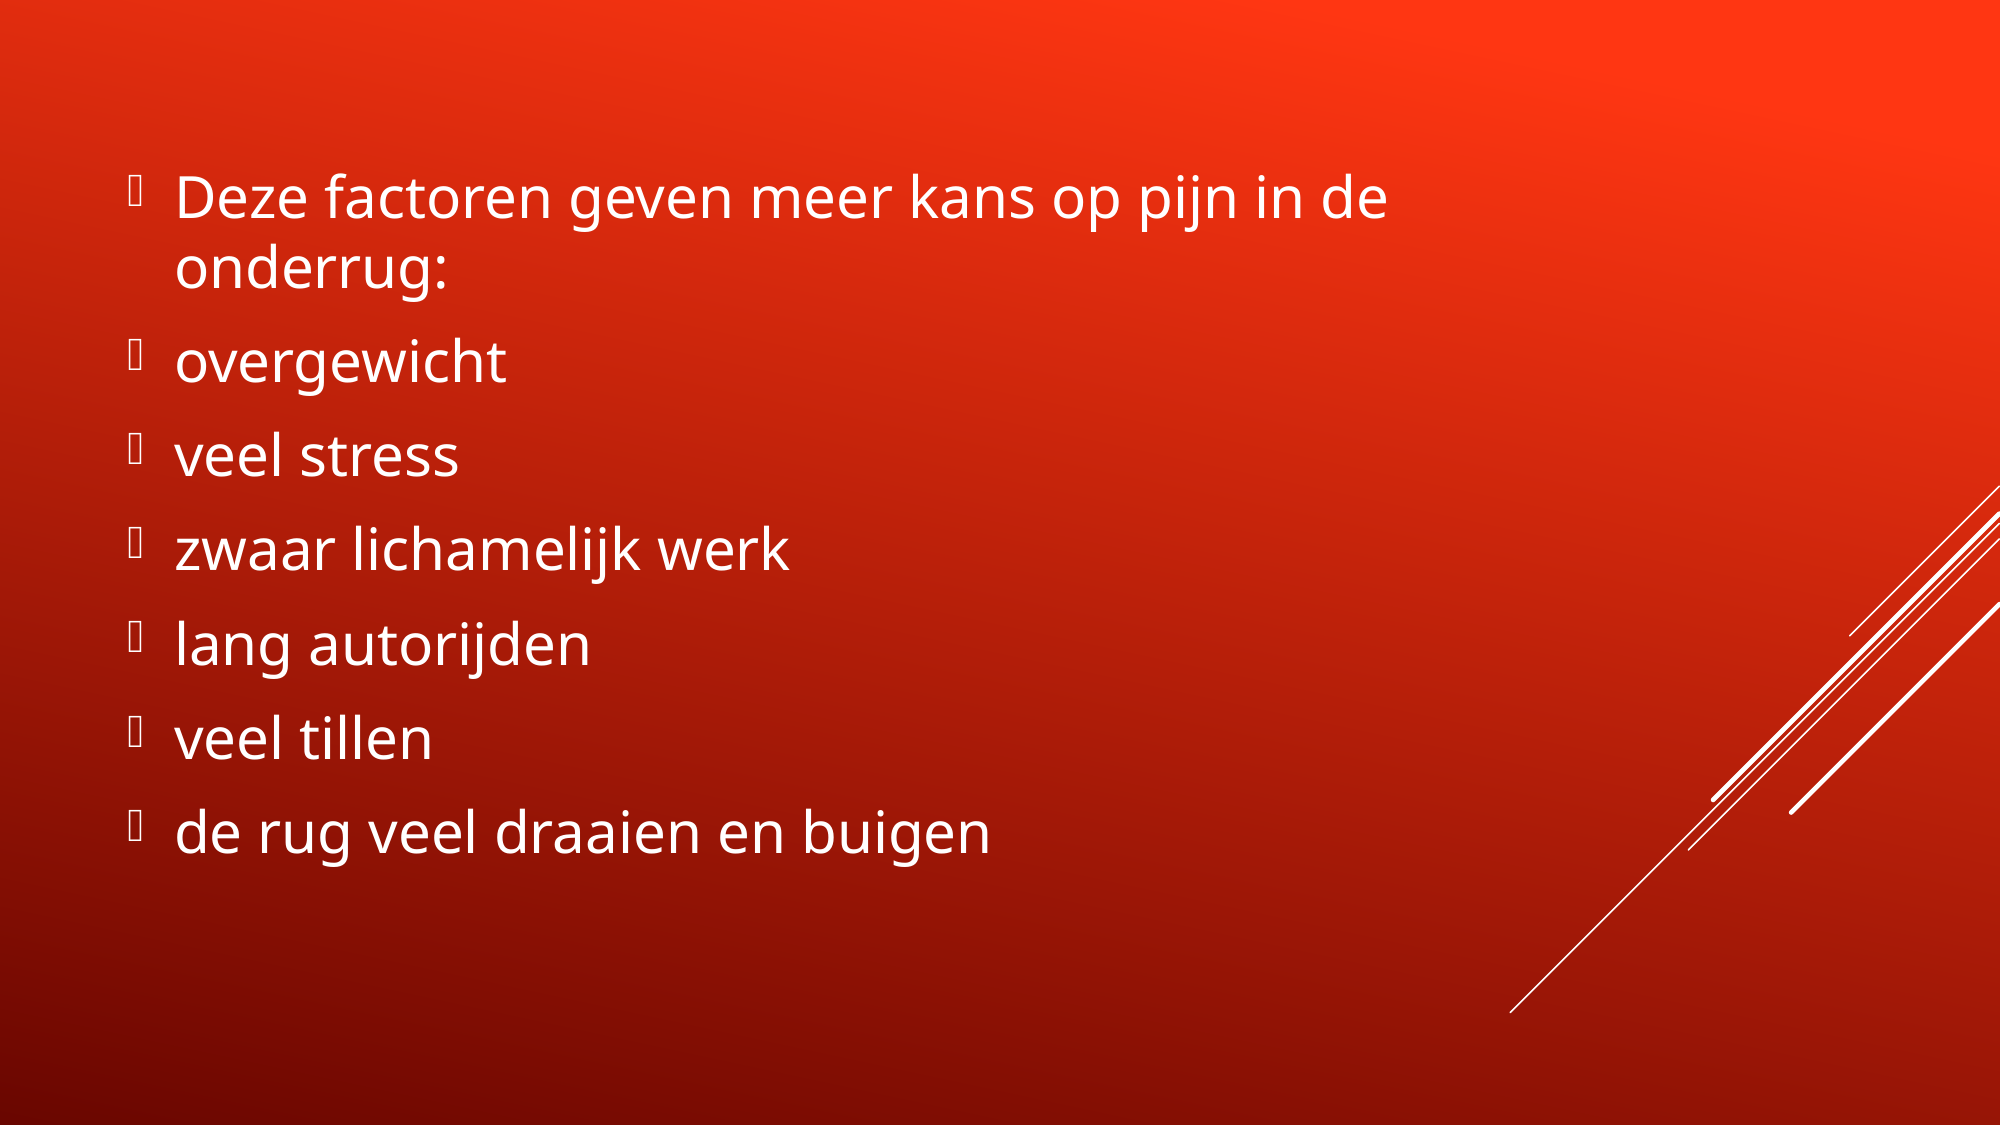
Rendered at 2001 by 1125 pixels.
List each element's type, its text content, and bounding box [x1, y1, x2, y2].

list Deze factoren geven meer kans op pijn in de onderrug: overgewicht veel stress zwaar lichamelijk werk lang autorijden veel tillen de rug veel draaien en buigen [112, 112, 1513, 984]
